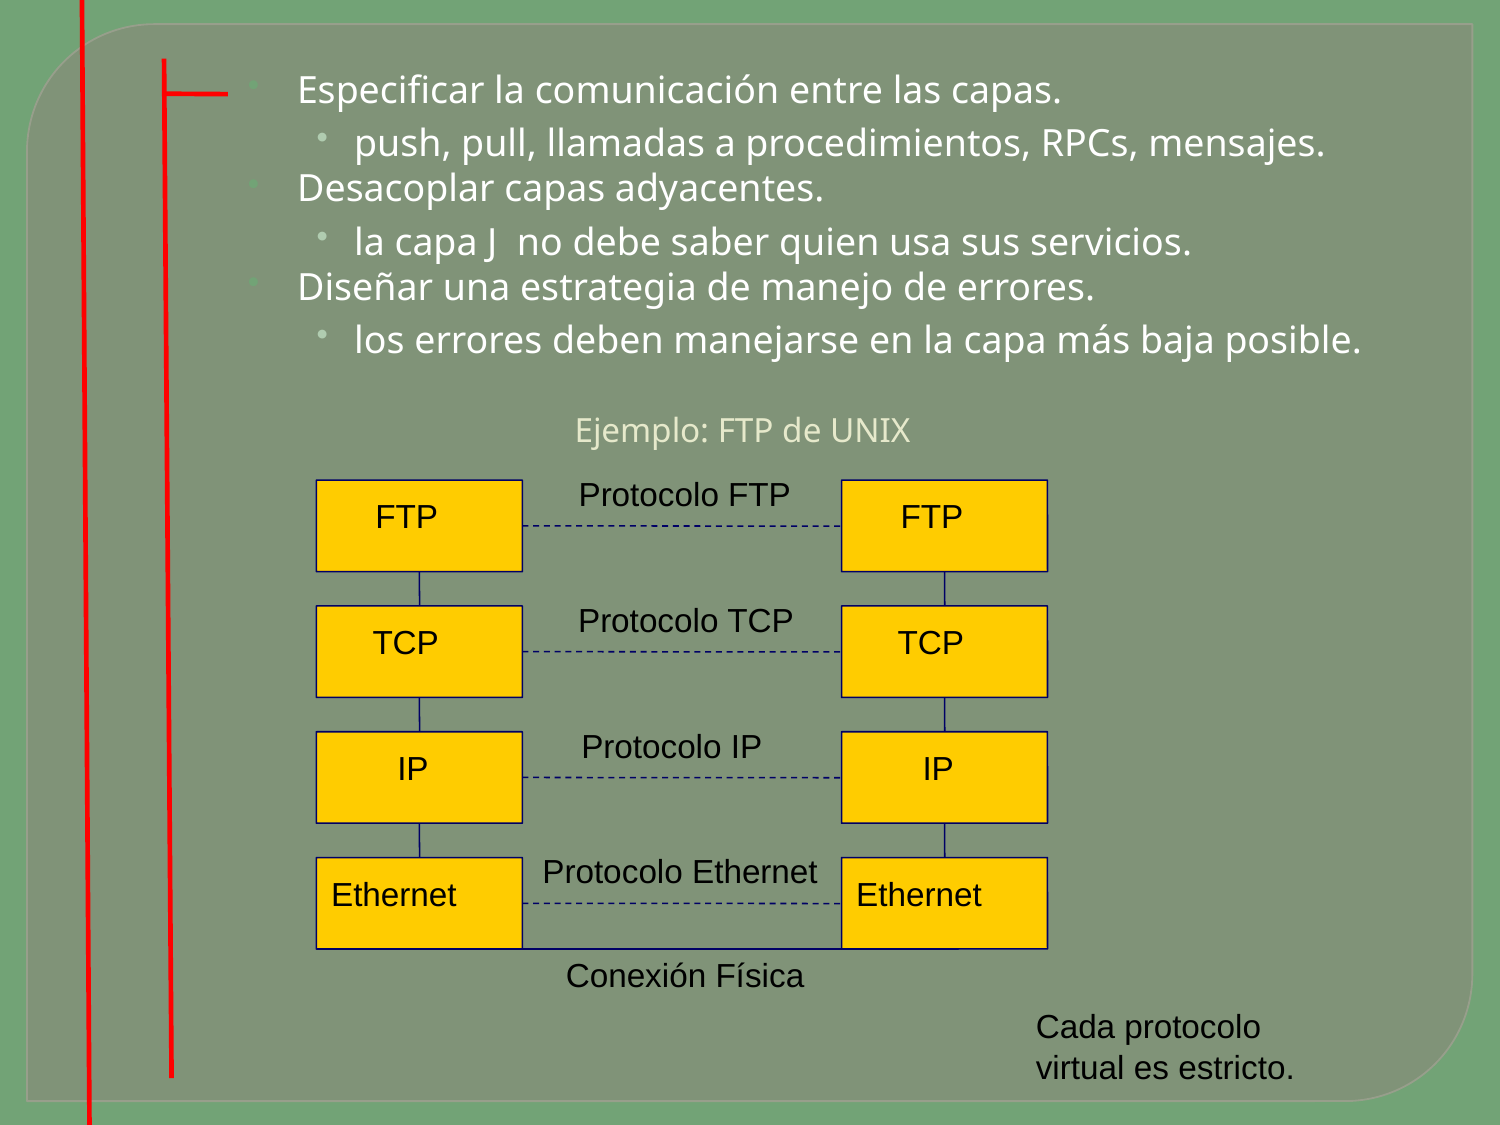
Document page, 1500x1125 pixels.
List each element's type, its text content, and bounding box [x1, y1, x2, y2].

list Especificar la comunicación entre las capas. push, pull, llamadas a procedimientos, RPCs, mensajes. Desacoplar capas adyacentes. la capa J no debe saber quien usa sus servicios. Diseñar una estrategia de manejo de errores. los errores deben manejarse en la capa más baja posible. [234, 58, 1500, 411]
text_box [316, 468, 1287, 1088]
title Ejemplo: FTP de UNIX [492, 386, 926, 457]
